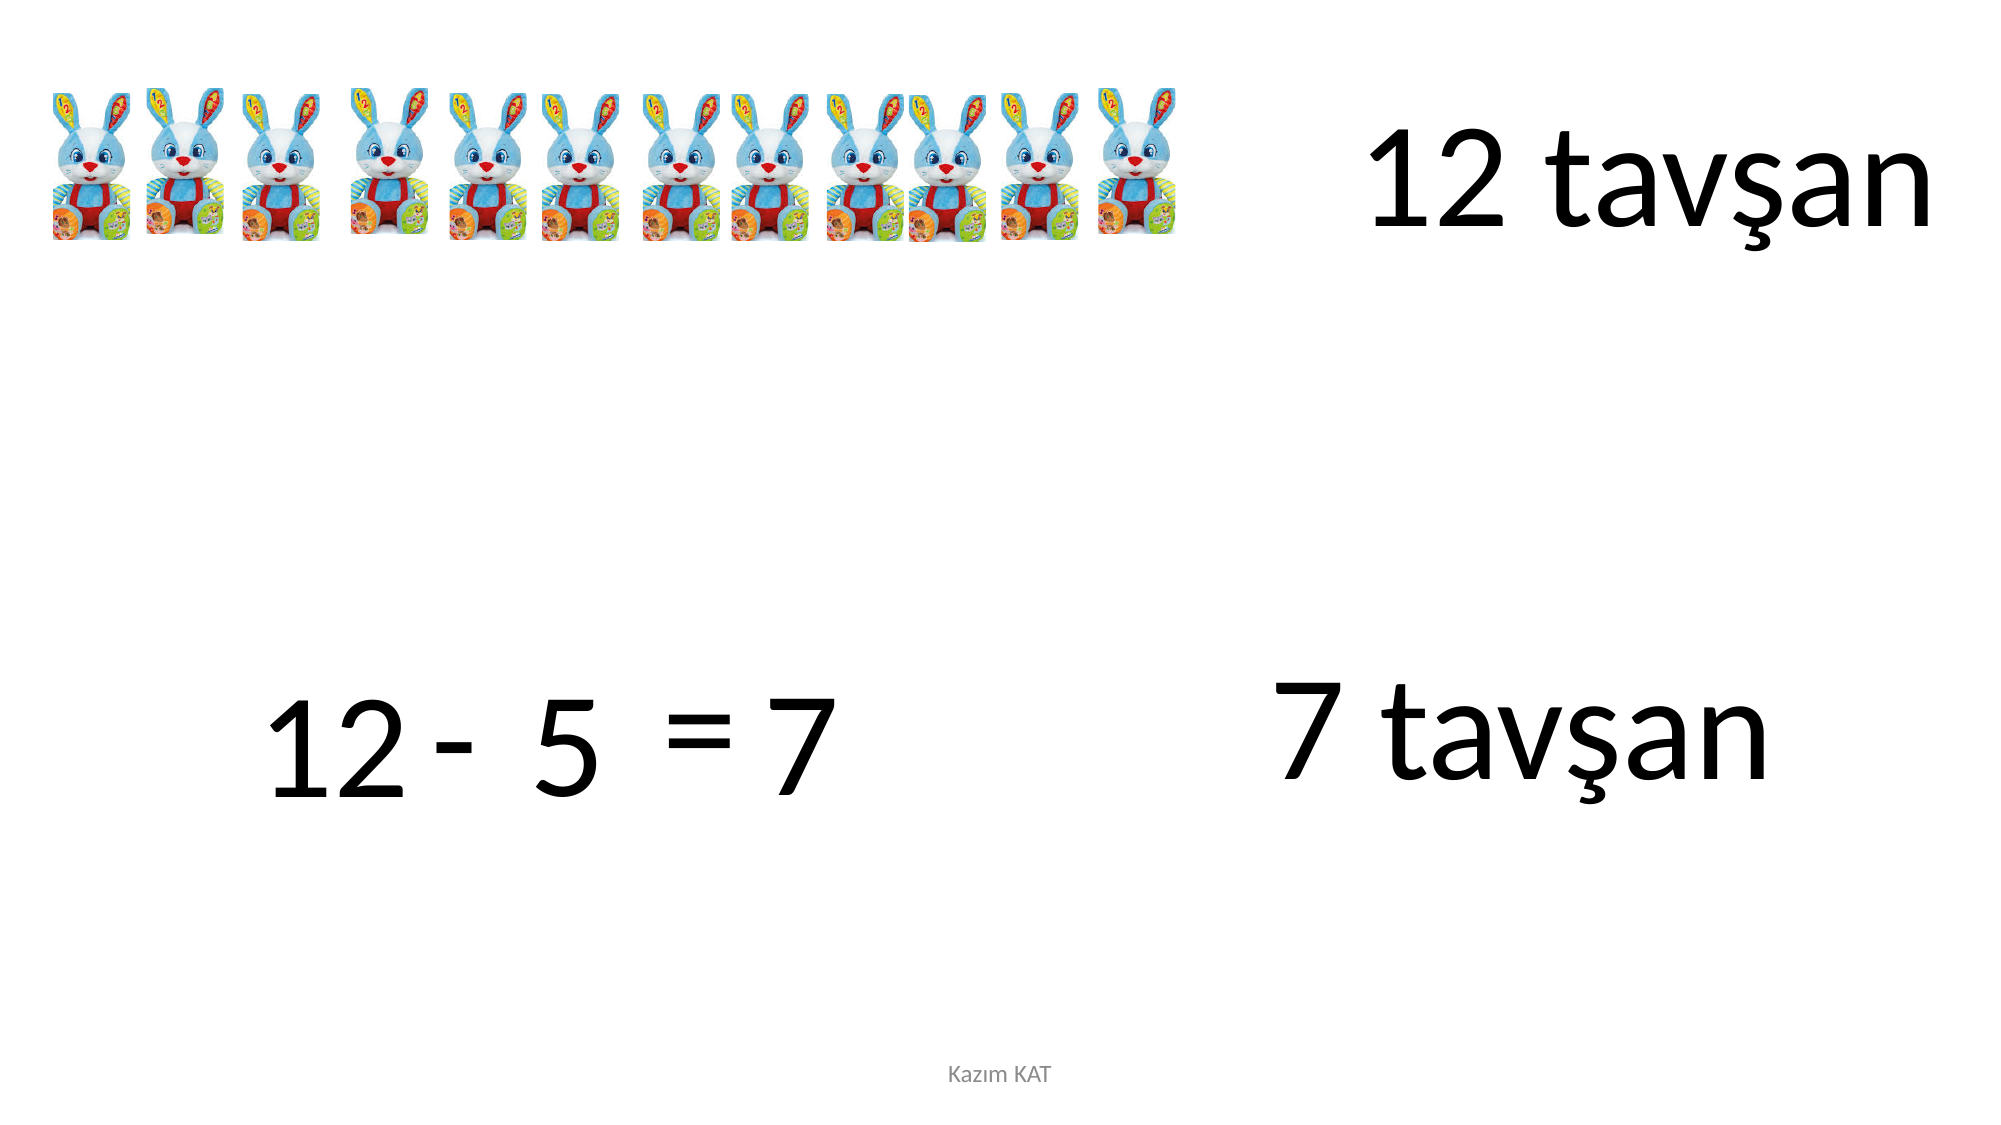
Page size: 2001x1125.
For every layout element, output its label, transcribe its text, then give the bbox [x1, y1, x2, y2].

picture [1098, 88, 1176, 234]
text_box 7 tavşan [1254, 622, 1912, 818]
picture [449, 93, 527, 240]
picture [731, 94, 809, 241]
picture [242, 94, 320, 241]
text_box 5 [515, 638, 674, 834]
text_box - [416, 633, 526, 829]
picture [350, 88, 429, 234]
text_box 7 [748, 638, 843, 833]
picture [1001, 93, 1079, 240]
text_box = [647, 622, 757, 818]
picture [908, 95, 986, 242]
picture [52, 93, 131, 240]
text_box 12 [242, 640, 464, 835]
picture [826, 94, 904, 241]
text_box 12 tavşan [1342, 69, 2000, 264]
picture [146, 88, 224, 234]
picture [542, 94, 620, 241]
footer Kazım KAT [662, 1042, 1338, 1103]
picture [642, 94, 720, 241]
